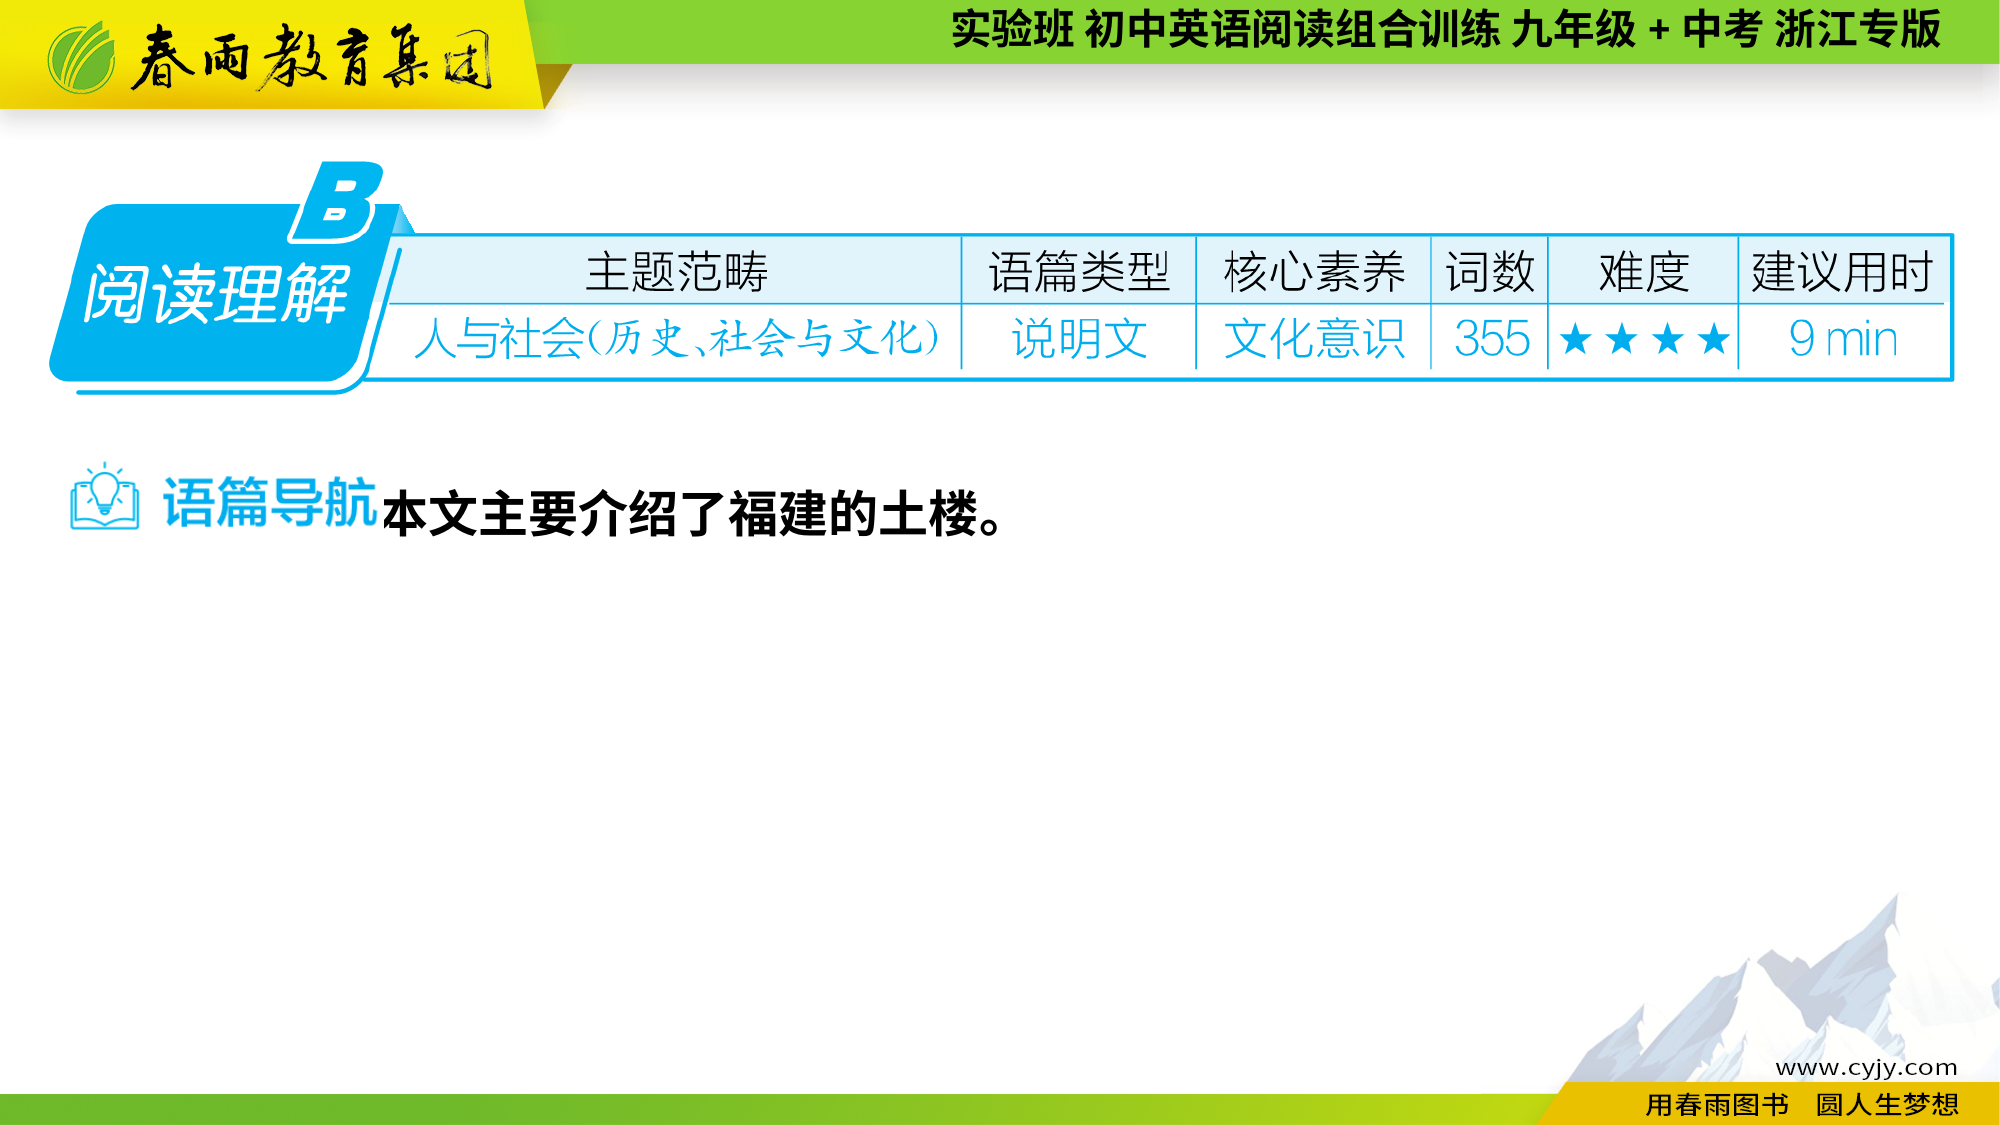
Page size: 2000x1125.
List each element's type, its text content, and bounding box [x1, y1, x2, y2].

picture [0, 0, 2000, 1125]
list 本文主要介绍了福建的土楼。 [59, 444, 1944, 551]
